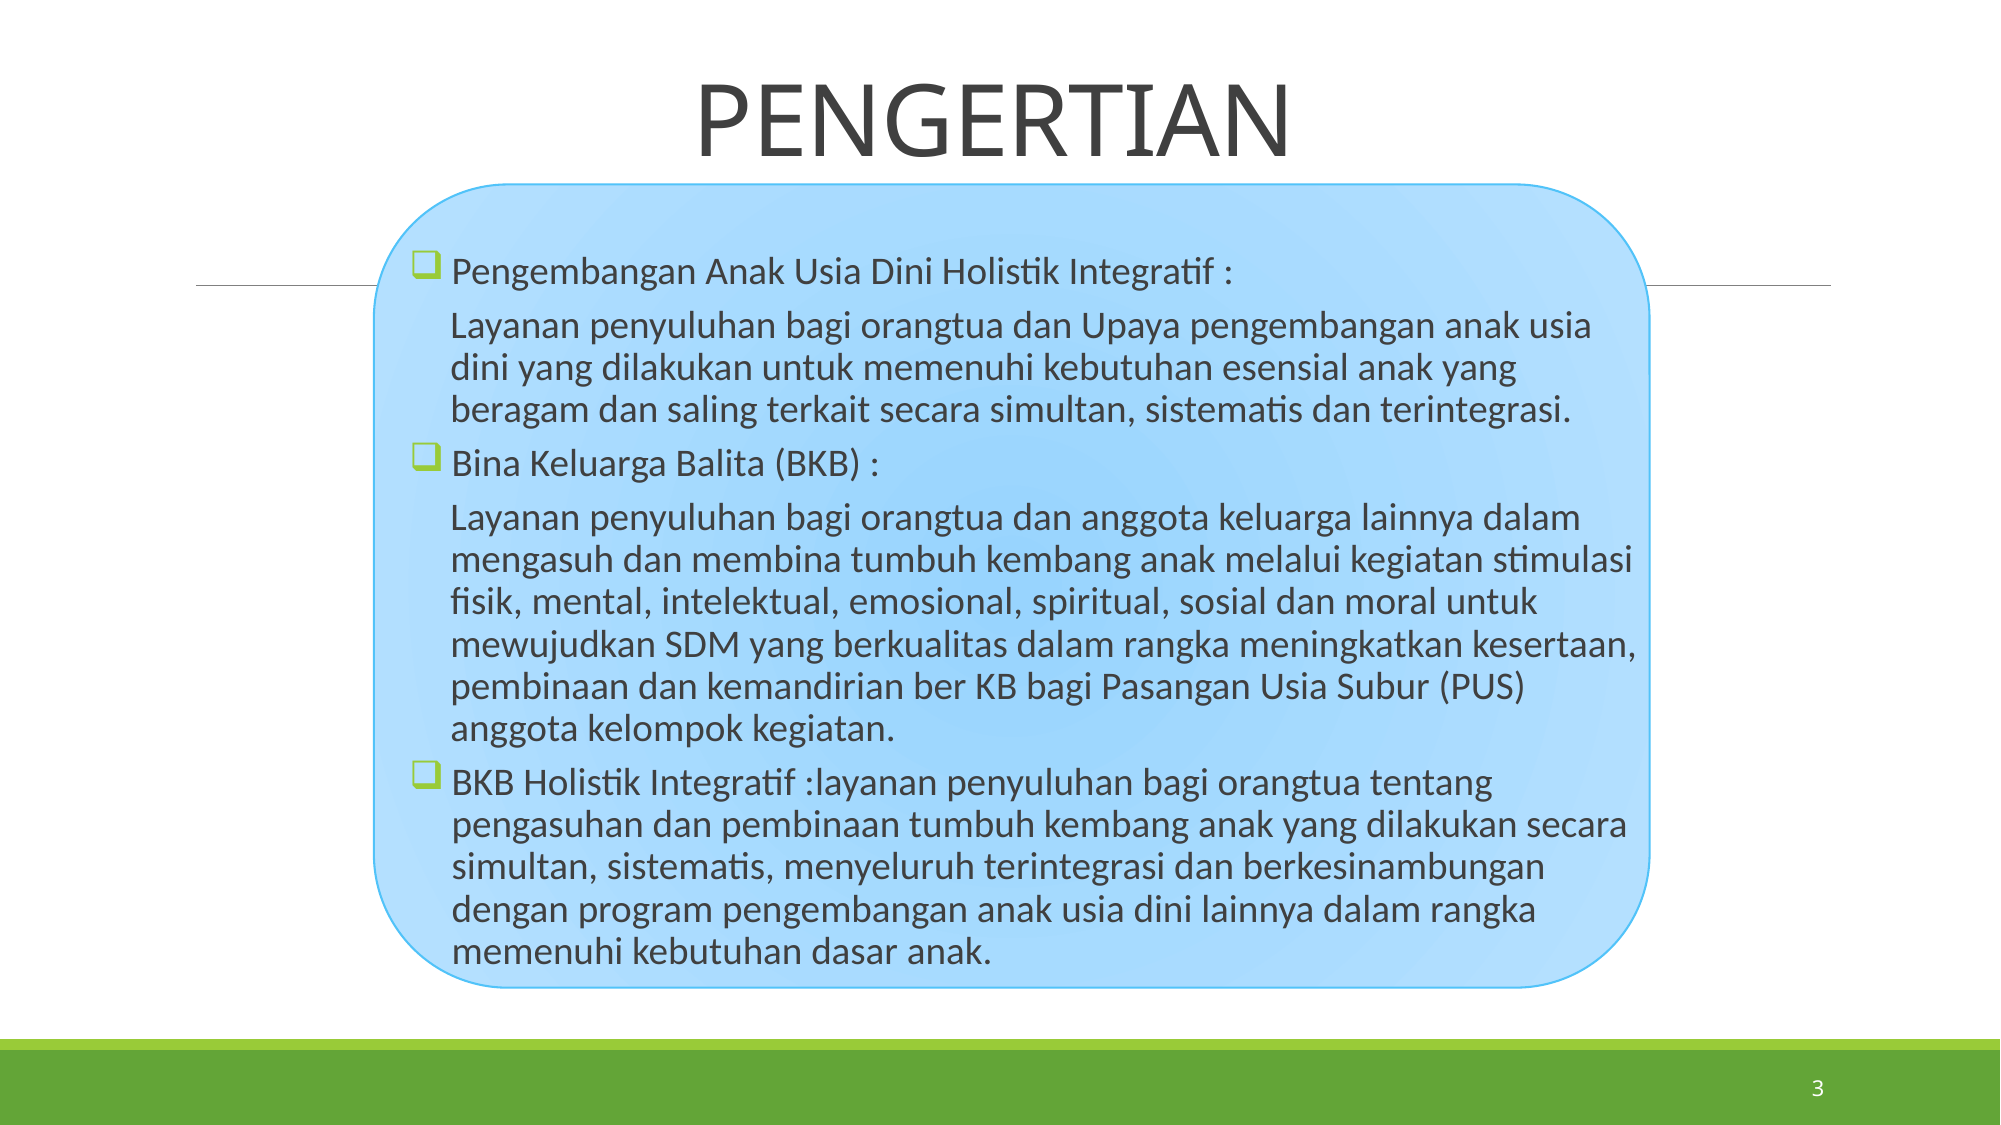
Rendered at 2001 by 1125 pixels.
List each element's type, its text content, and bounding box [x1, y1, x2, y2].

title PENGERTIAN [338, 45, 1650, 185]
list Pengembangan Anak Usia Dini Holistik Integratif : Layanan penyuluhan bagi orangtua dan Upaya pengembangan anak usia dini yang dilakukan untuk memenuhi kebutuhan esensial anak yang beragam dan saling terkait secara simultan, sistematis dan terintegrasi. Bina Keluarga Balita (BKB) : Layanan penyuluhan bagi orangtua dan anggota keluarga lainnya dalam mengasuh dan membina tumbuh kembang anak melalui kegiatan stimulasi fisik, mental, intelektual, emosional, spiritual, sosial dan moral untuk mewujudkan SDM yang berkualitas dalam rangka meningkatkan kesertaan, pembinaan dan kemandirian ber KB bagi Pasangan Usia Subur (PUS) anggota kelompok kegiatan. BKB Holistik Integratif :layanan penyuluhan bagi orangtua tentang pengasuhan dan pembinaan tumbuh kembang anak yang dilakukan secara simultan, sistematis, menyeluruh terintegrasi dan berkesinambungan dengan program pengembangan anak usia dini lainnya dalam rangka memenuhi kebutuhan dasar anak. [409, 243, 1650, 994]
slide_number 3 [1624, 1059, 1840, 1120]
text_box [372, 185, 1628, 946]
